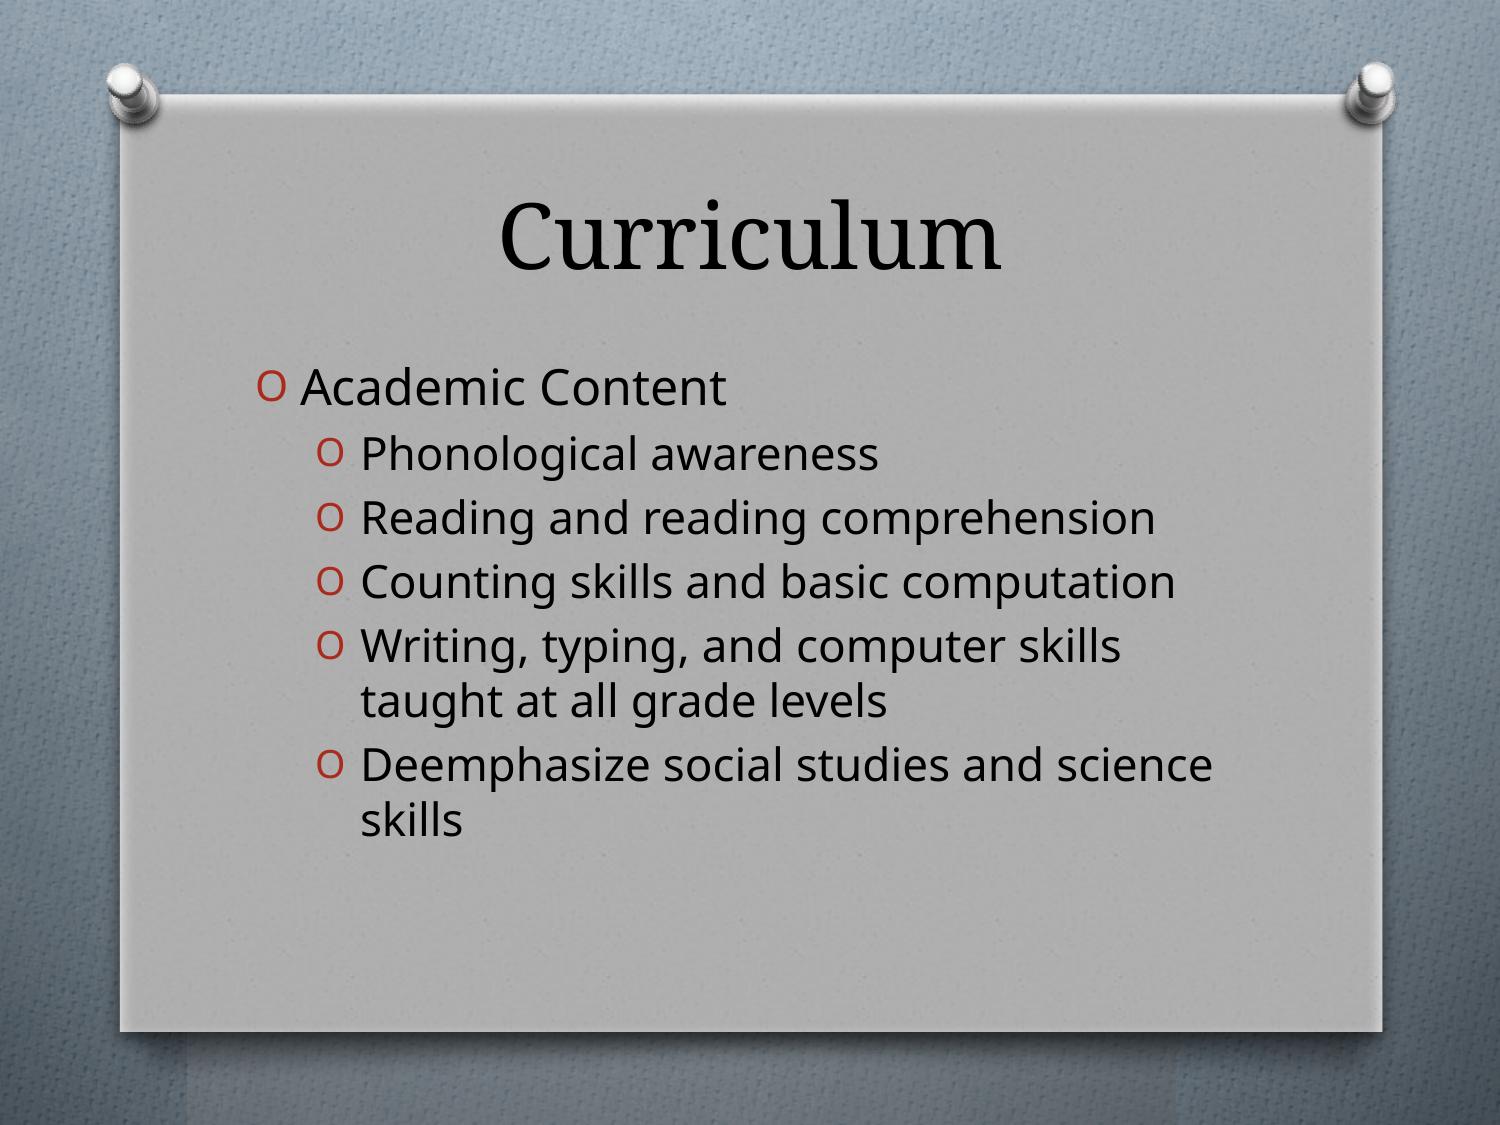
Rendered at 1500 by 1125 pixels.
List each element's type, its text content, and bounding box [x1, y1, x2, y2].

list Academic Content Phonological awareness Reading and reading comprehension Counting skills and basic computation Writing, typing, and computer skills taught at all grade levels Deemphasize social studies and science skills [240, 347, 1257, 939]
picture [75, 29, 198, 153]
picture [1317, 35, 1439, 156]
title Curriculum [179, 134, 1323, 332]
